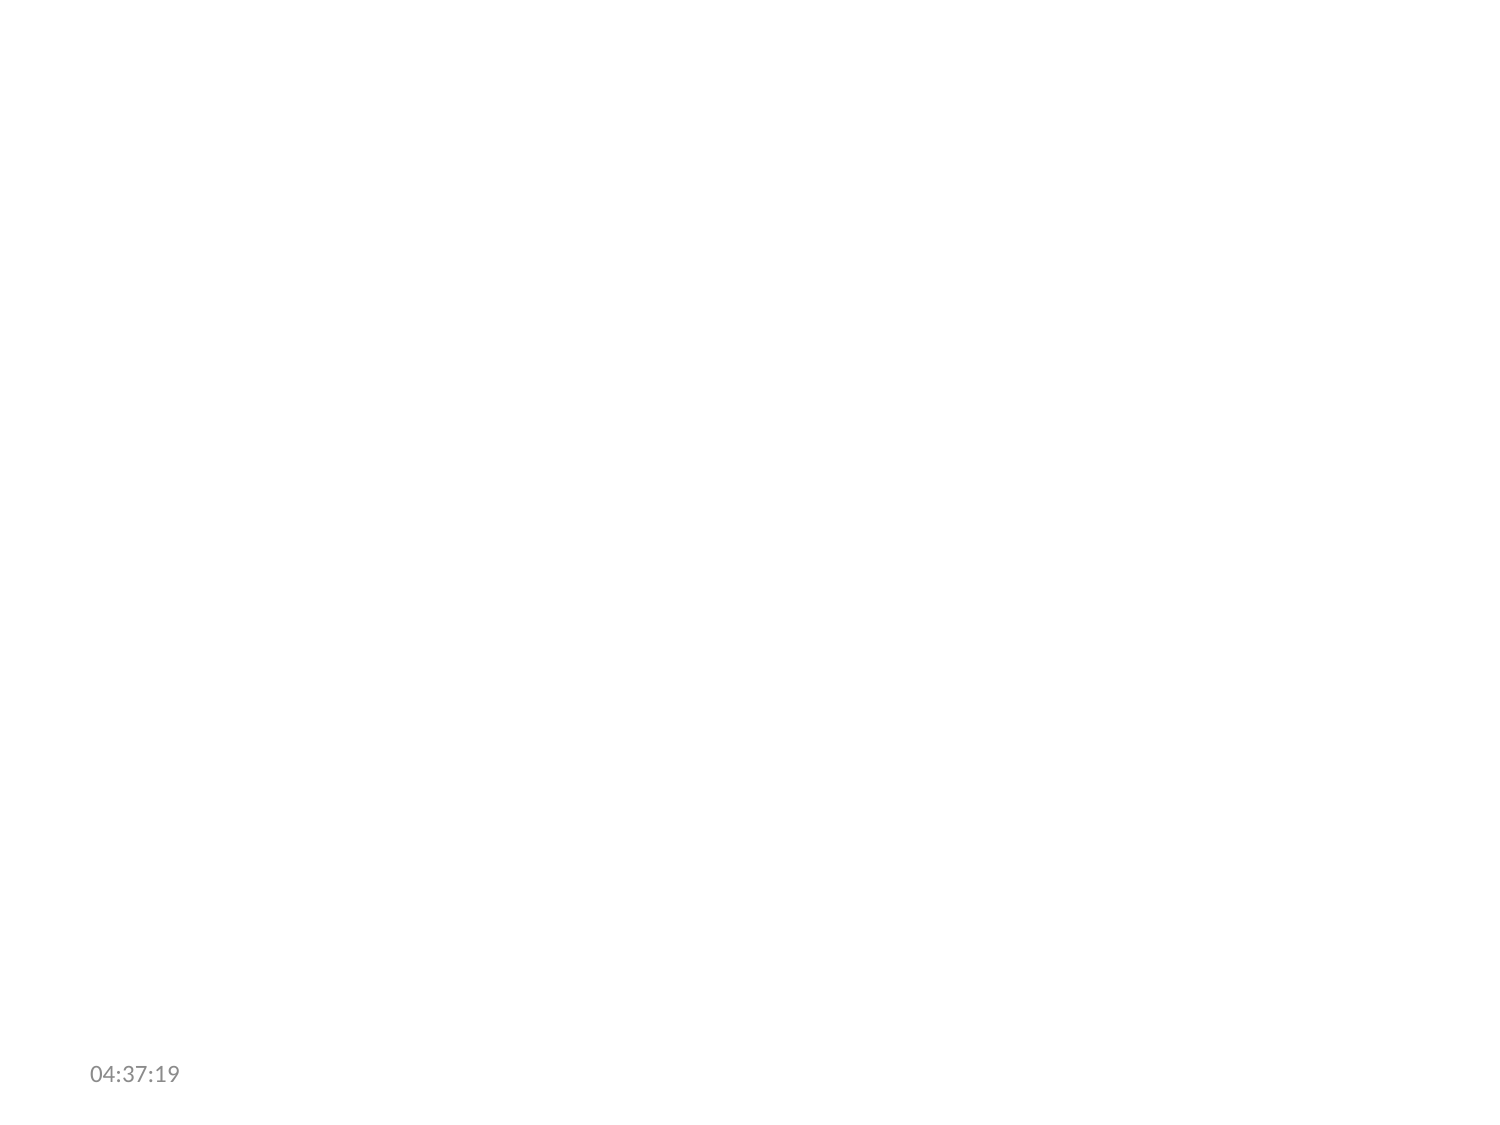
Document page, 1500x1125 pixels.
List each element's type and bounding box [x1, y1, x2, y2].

slide_number [75, 1042, 425, 1103]
